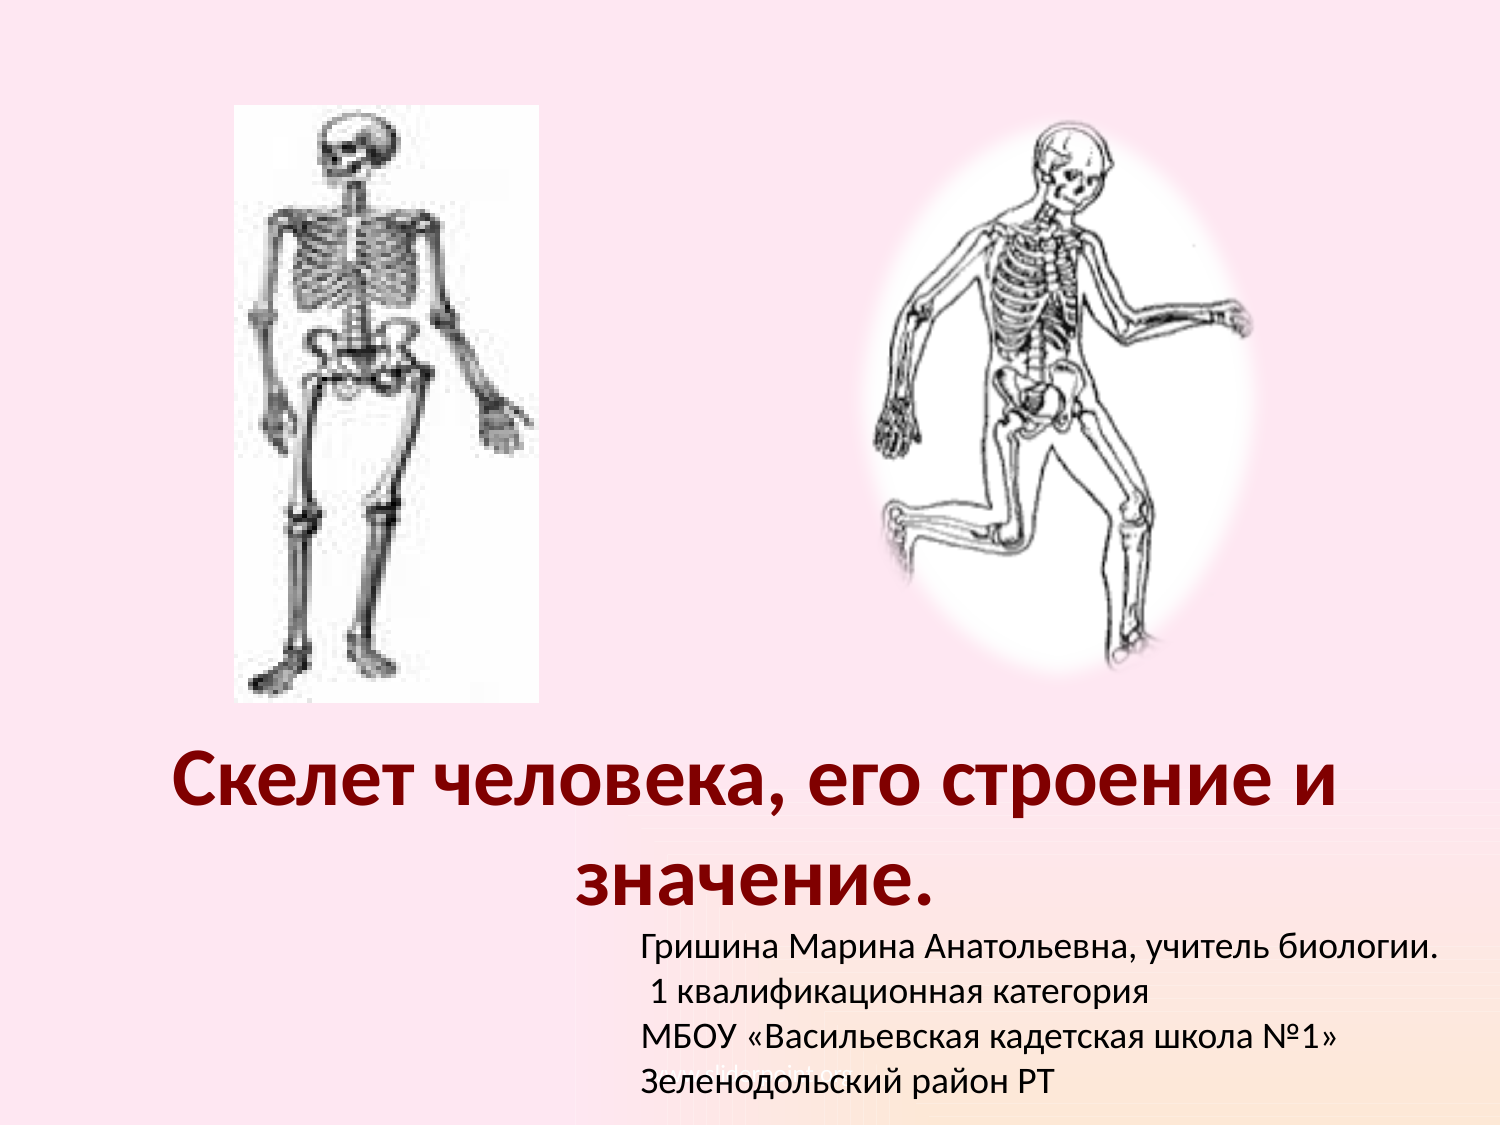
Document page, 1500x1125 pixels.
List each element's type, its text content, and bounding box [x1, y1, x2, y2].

picture [234, 105, 540, 704]
text_box Скелет человека, его строение и значение. [58, 714, 1453, 930]
footer www.sliderpoint.org [512, 1042, 988, 1103]
picture [843, 105, 1273, 694]
text_box Гришина Марина Анатольевна, учитель биологии. 1 квалификационная категория МБОУ «Васильевская кадетская школа №1» Зеленодольский район РТ [625, 913, 1455, 1109]
